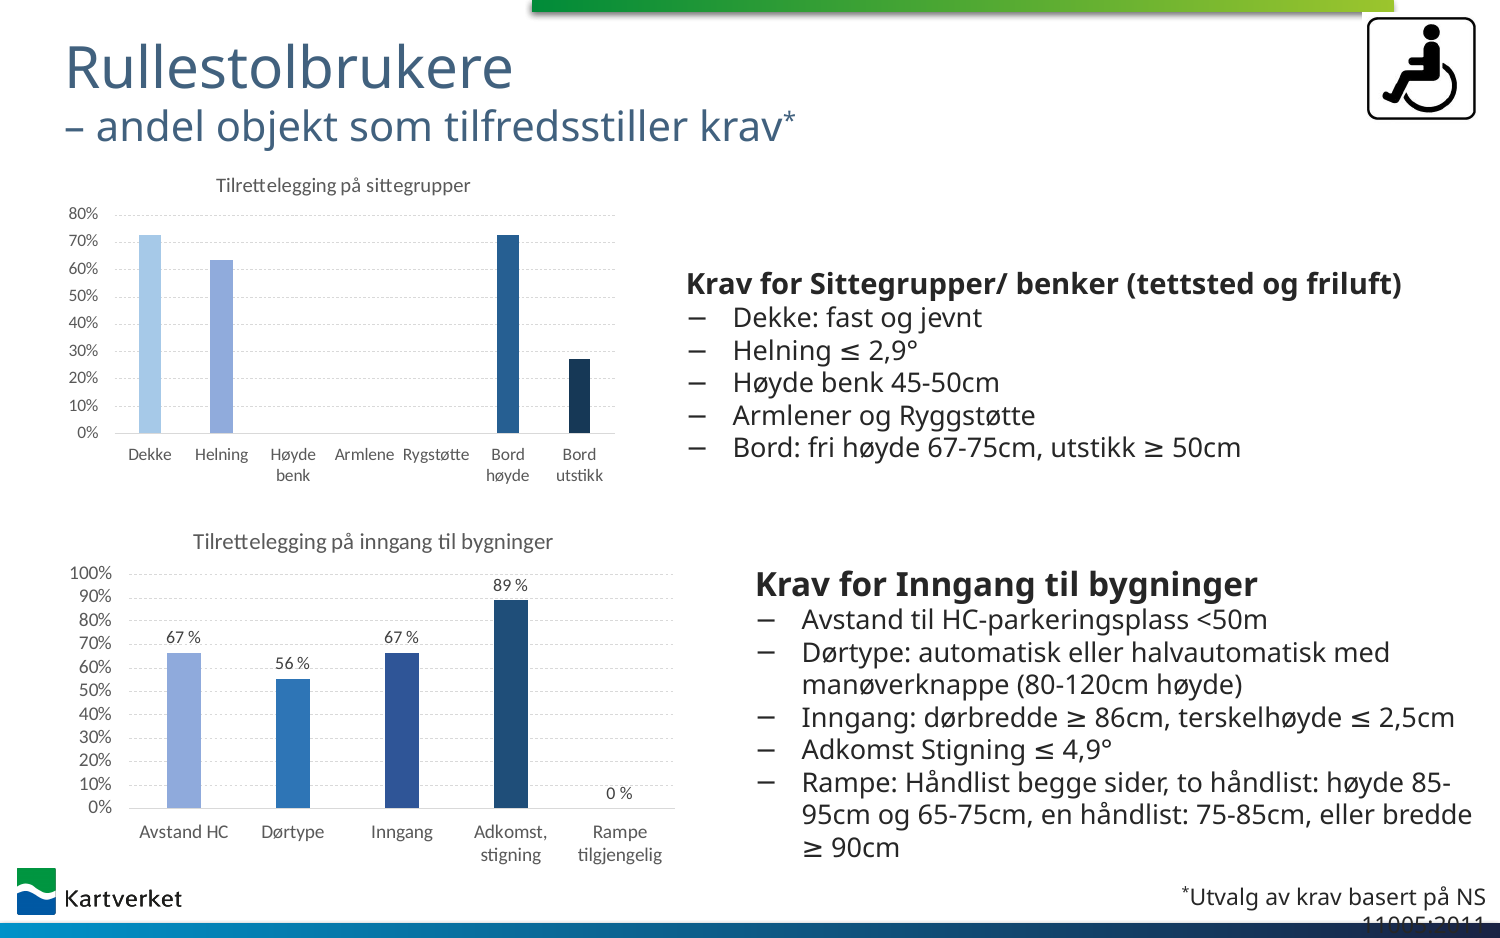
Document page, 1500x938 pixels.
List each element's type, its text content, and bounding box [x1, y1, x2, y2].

text_box Krav for Sittegrupper/ benker (tettsted og friluft) Dekke: fast og jevnt Helning ≤ 2,9° Høyde benk 45-50cm Armlener og Ryggstøtte Bord: fri høyde 67-75cm, utstikk ≥ 50cm [670, 258, 1418, 471]
picture [62, 520, 685, 874]
text_box Krav for Inngang til bygninger Avstand til HC-parkeringsplass <50m Dørtype: automatisk eller halvautomatisk med manøverknappe (80-120cm høyde) Inngang: dørbredde ≥ 86cm, terskelhøyde ≤ 2,5cm Adkomst Stigning ≤ 4,9° Rampe: Håndlist begge sider, to håndlist: høyde 85-95cm og 65-75cm, en håndlist: 75-85cm, eller bredde ≥ 90cm [740, 555, 1491, 870]
picture [62, 166, 625, 492]
picture [1362, 12, 1481, 126]
text_box *Utvalg av krav basert på NS 11005:2011 [1068, 873, 1500, 938]
text_box Rullestolbrukere – andel objekt som tilfredsstiller krav* [49, 25, 1431, 158]
